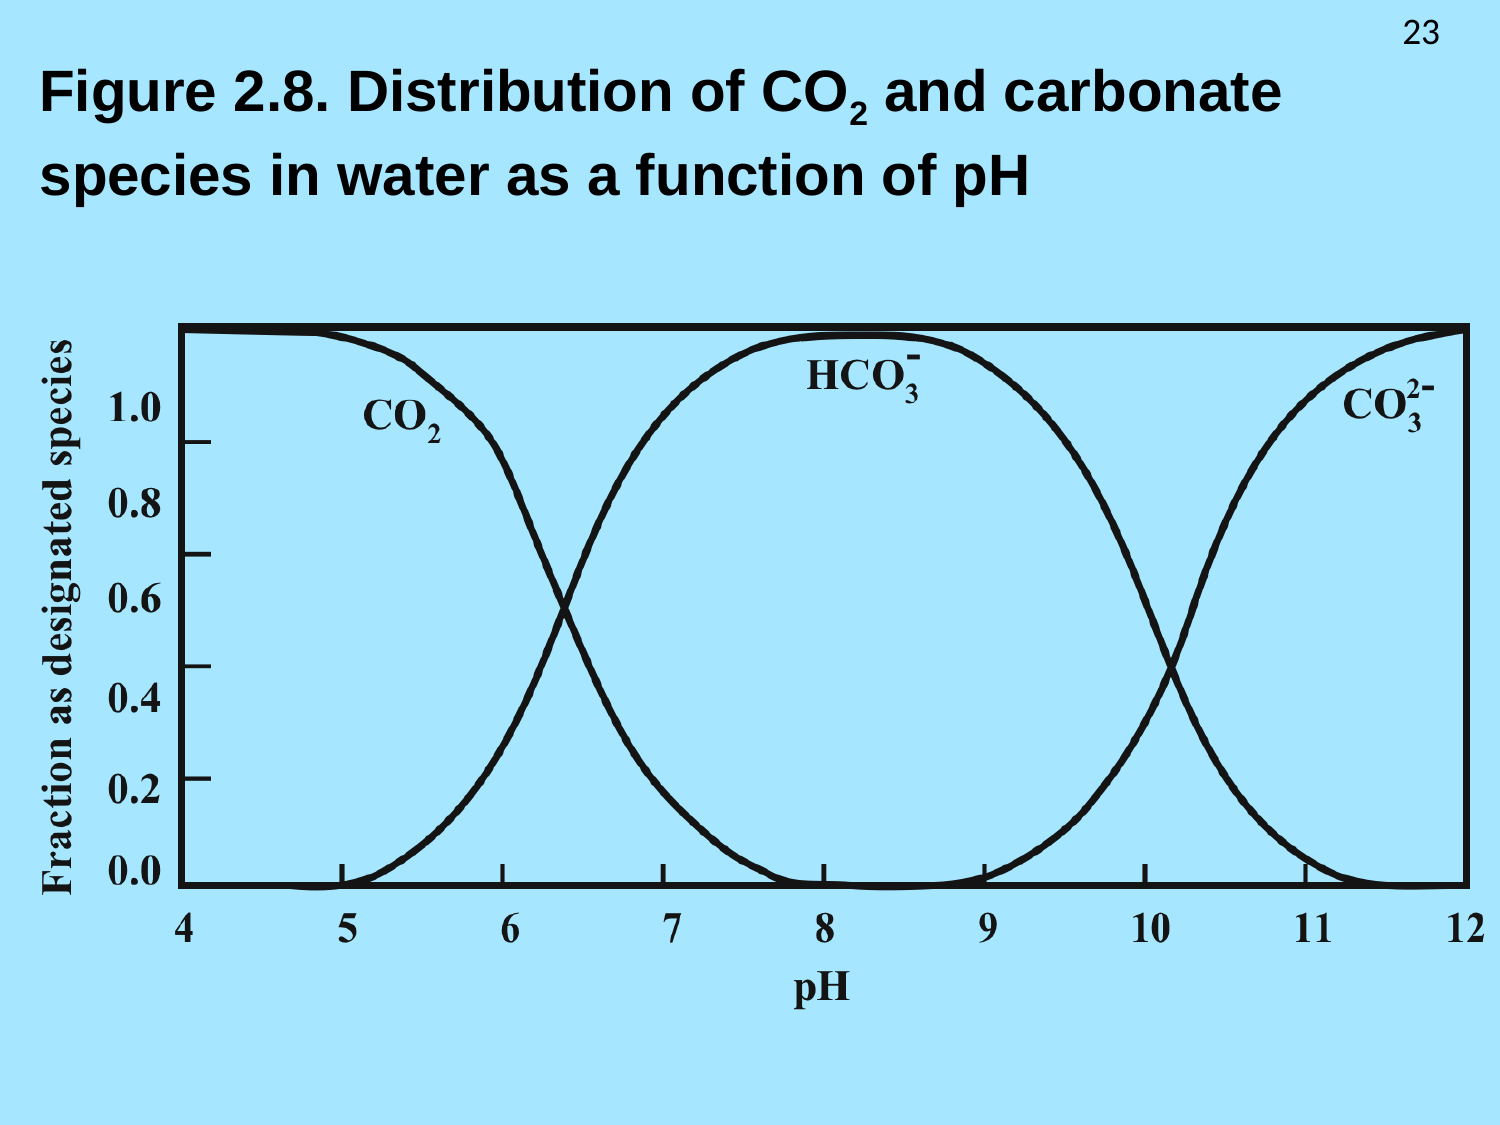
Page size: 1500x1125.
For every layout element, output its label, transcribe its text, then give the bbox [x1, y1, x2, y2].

text_box Figure 2.8. Distribution of CO2 and carbonate species in water as a function of pH [24, 49, 1463, 215]
picture [24, 312, 1500, 1013]
text_box 23 [1387, 0, 1500, 60]
